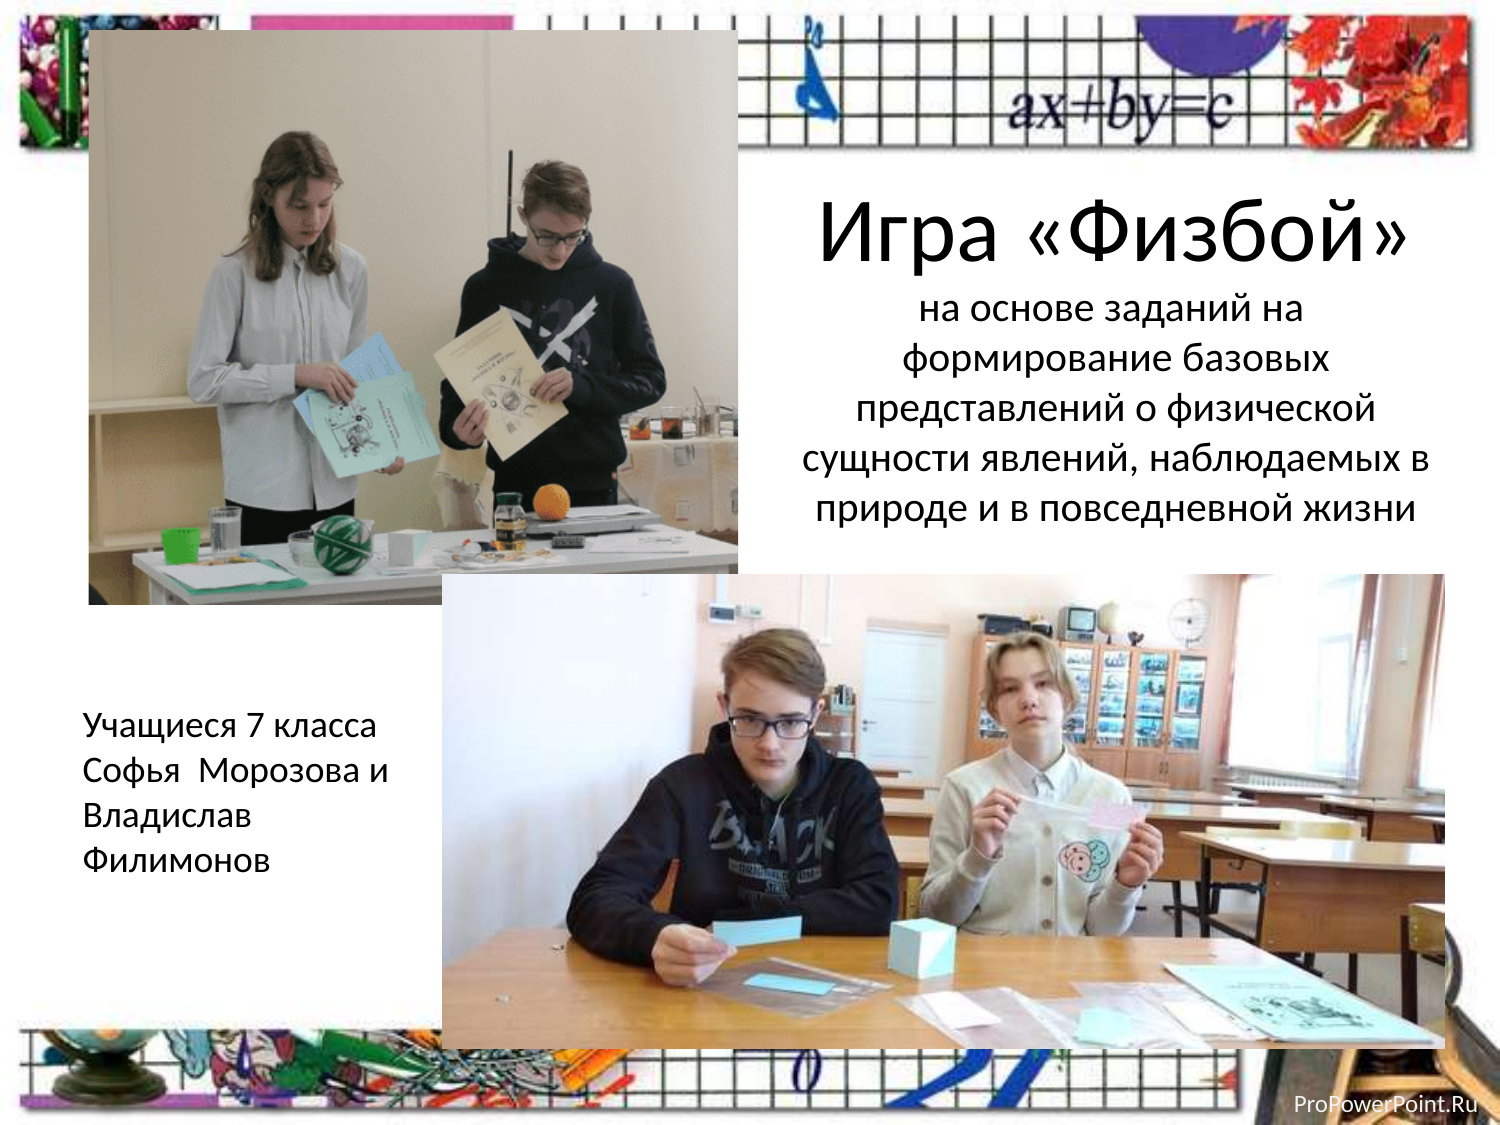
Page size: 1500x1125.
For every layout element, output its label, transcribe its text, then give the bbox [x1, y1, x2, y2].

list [88, 30, 739, 605]
title Игра «Физбой» на основе заданий на формирование базовых представлений о физической сущности явлений, наблюдаемых в природе и в повседневной жизни [773, 290, 1459, 410]
picture [0, 0, 1500, 1125]
text_box Учащиеся 7 класса Софья Морозова и Владислав Филимонов [67, 692, 437, 888]
